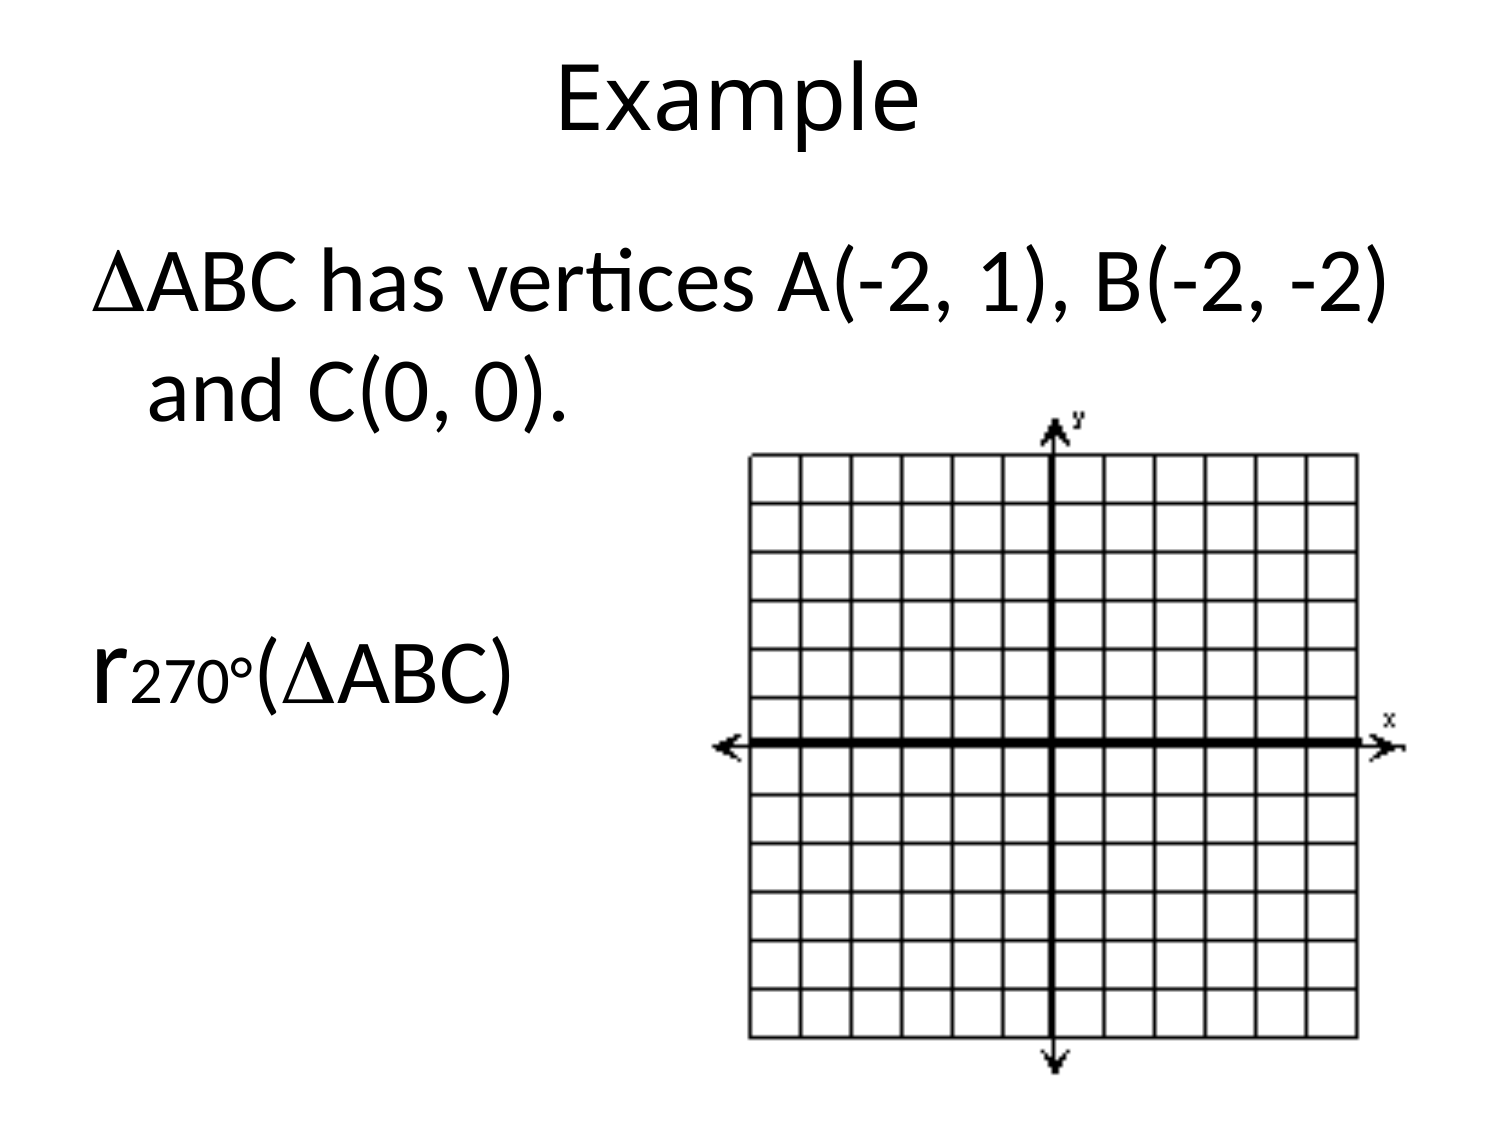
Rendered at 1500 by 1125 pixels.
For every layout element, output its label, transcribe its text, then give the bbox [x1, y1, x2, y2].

title Example [75, 0, 1425, 188]
picture [699, 391, 1426, 1103]
list ABC has vertices A(-2, 1), B(-2, -2) and C(0, 0). r270°(ABC) [75, 212, 1425, 1005]
